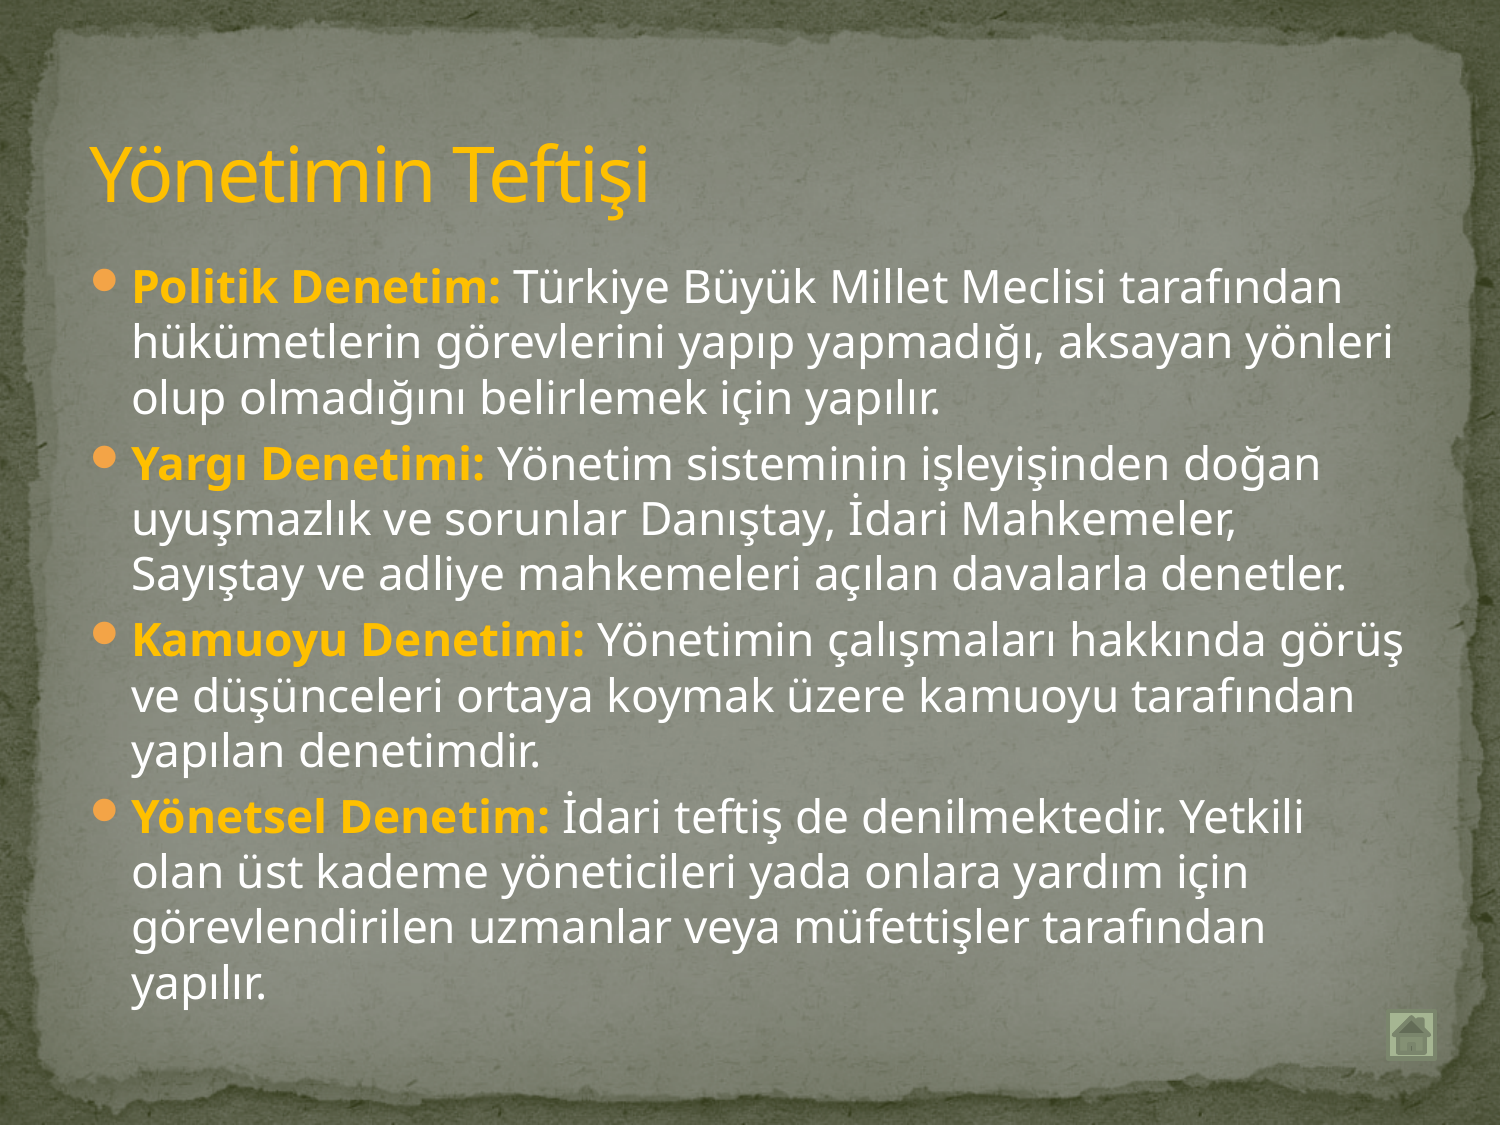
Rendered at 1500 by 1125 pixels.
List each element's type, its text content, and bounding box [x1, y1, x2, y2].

list Politik Denetim: Türkiye Büyük Millet Meclisi tarafından hükümetlerin görevlerini yapıp yapmadığı, aksayan yönleri olup olmadığını belirlemek için yapılır. Yargı Denetimi: Yönetim sisteminin işleyişinden doğan uyuşmazlık ve sorunlar Danıştay, İdari Mahkemeler, Sayıştay ve adliye mahkemeleri açılan davalarla denetler. Kamuoyu Denetimi: Yönetimin çalışmaları hakkında görüş ve düşünceleri ortaya koymak üzere kamuoyu tarafından yapılan denetimdir. Yönetsel Denetim: İdari teftiş de denilmektedir. Yetkili olan üst kademe yöneticileri yada onlara yardım için görevlendirilen uzmanlar veya müfettişler tarafından yapılır. [75, 249, 1425, 1024]
text_box [1386, 1009, 1437, 1061]
title Yönetimin Teftişi [74, 24, 1425, 225]
